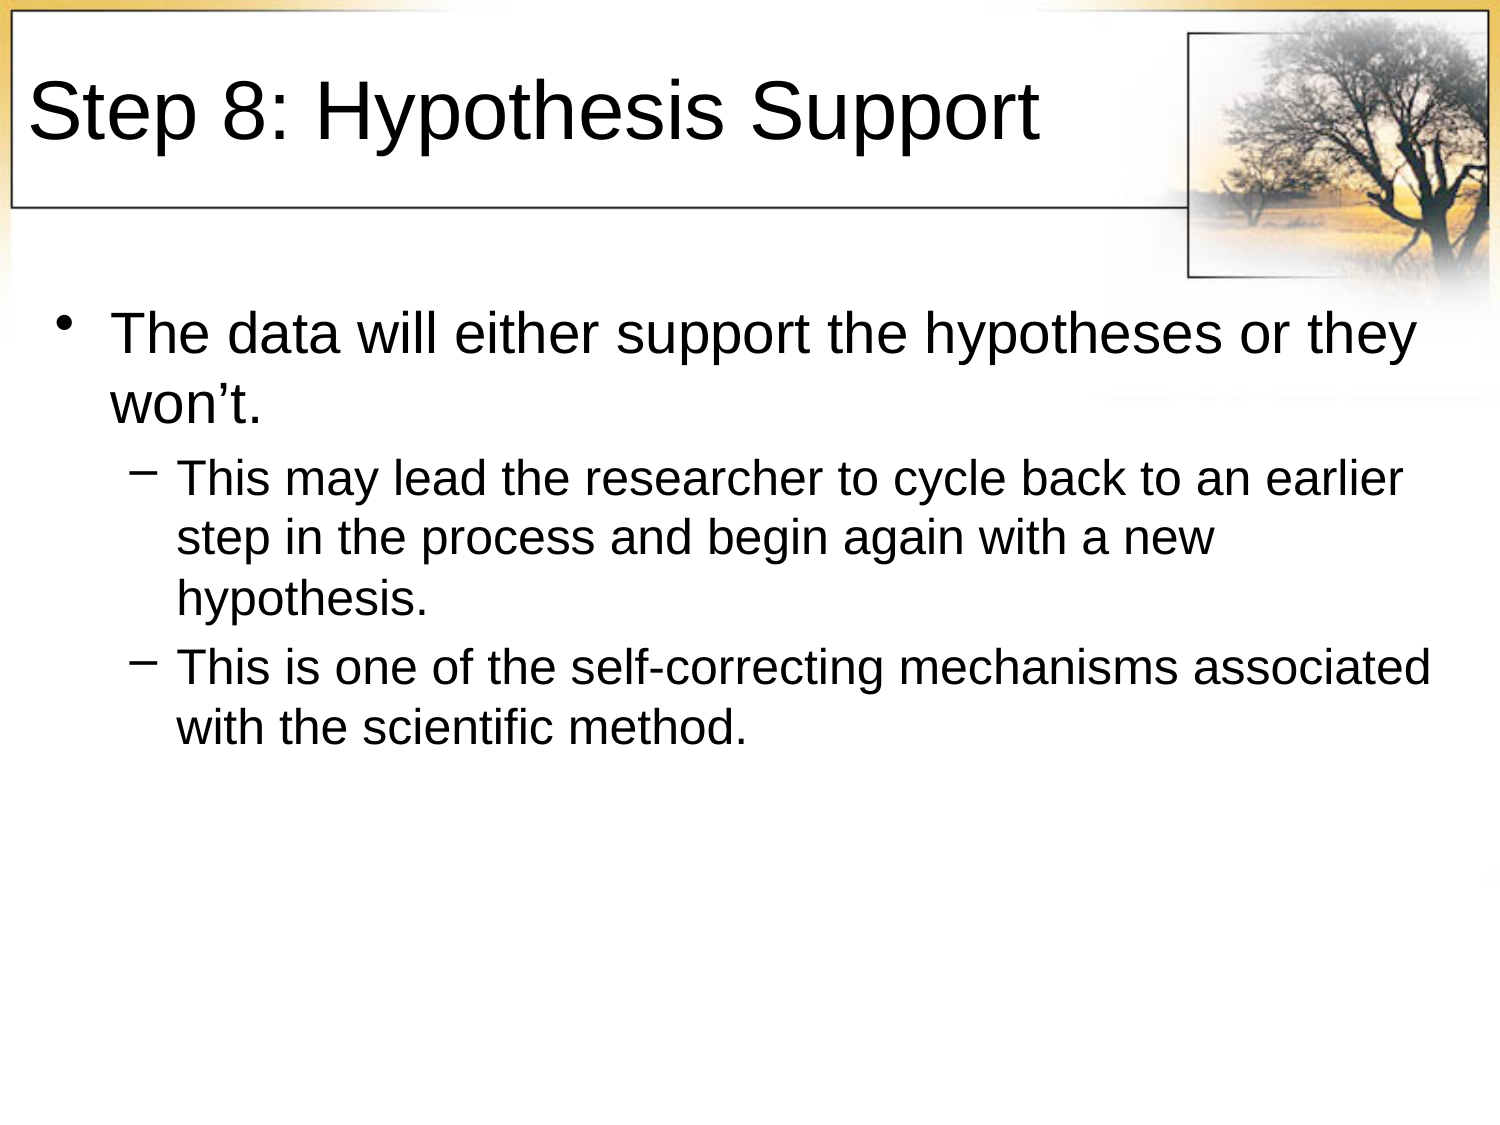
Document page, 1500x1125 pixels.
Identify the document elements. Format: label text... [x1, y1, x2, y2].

title Step 8: Hypothesis Support [12, 12, 1188, 201]
list The data will either support the hypotheses or they won’t. This may lead the researcher to cycle back to an earlier step in the process and begin again with a new hypothesis. This is one of the self-correcting mechanisms associated with the scientific method. [39, 287, 1453, 1001]
picture [0, 0, 1500, 1125]
